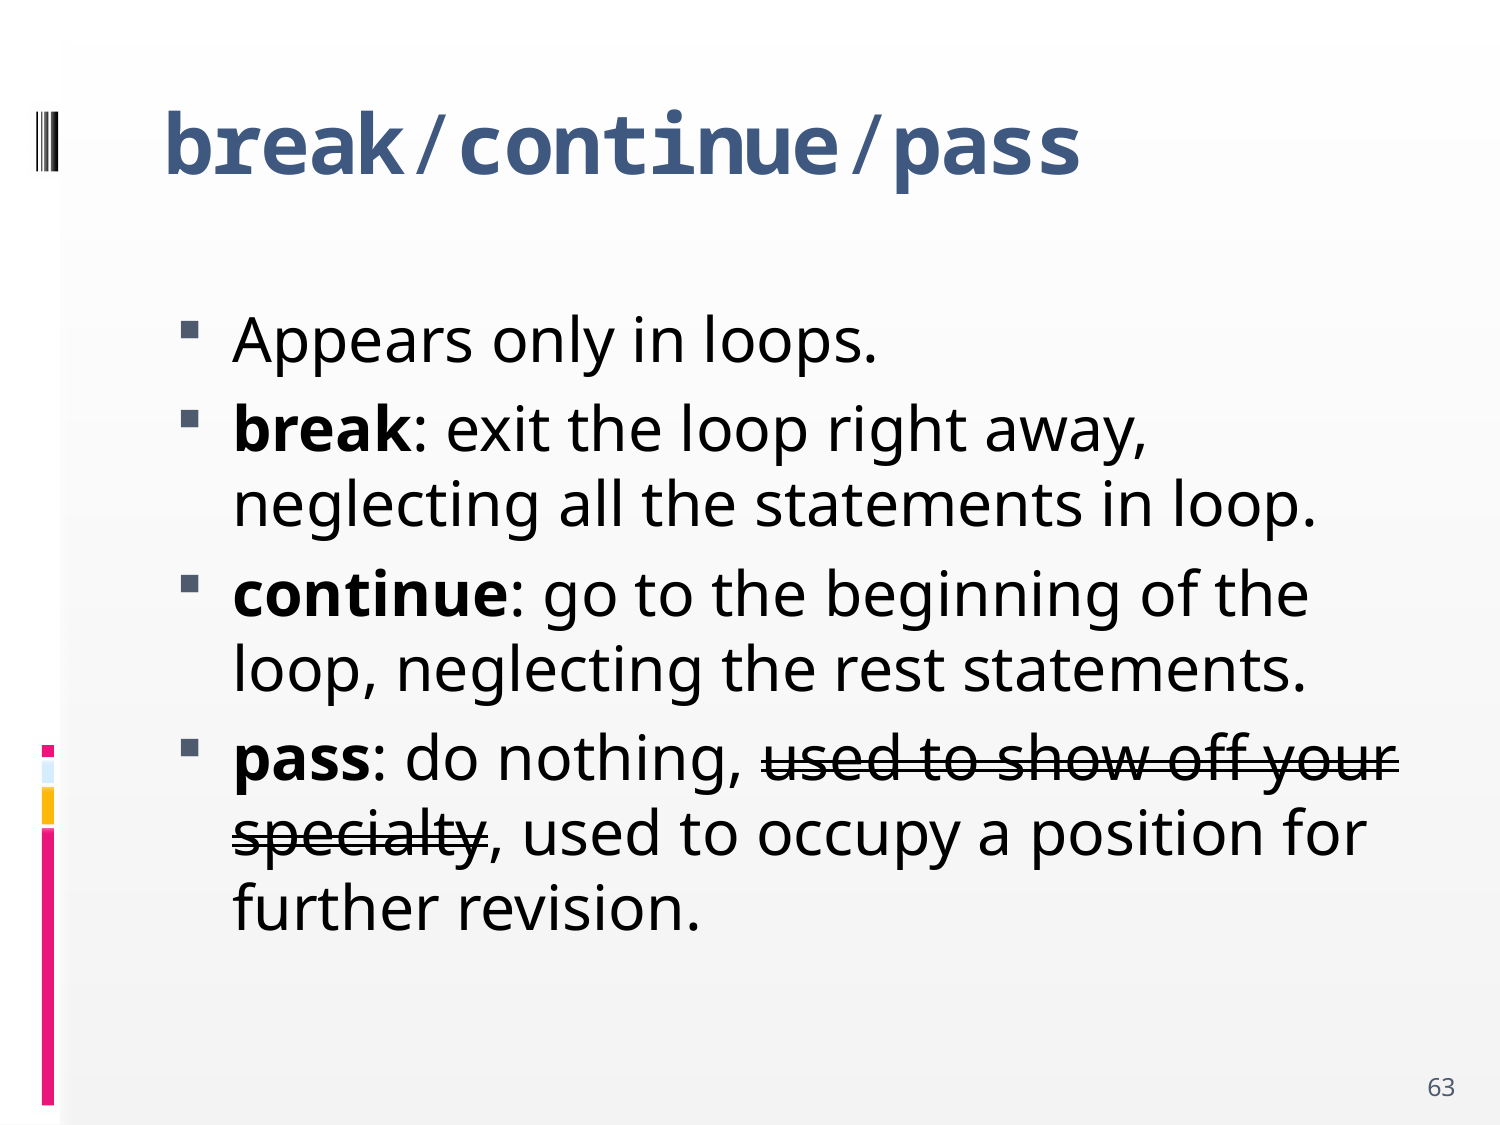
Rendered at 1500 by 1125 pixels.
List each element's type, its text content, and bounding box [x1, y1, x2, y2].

slide_number 63 [1412, 1052, 1488, 1113]
title break/continue/pass [150, 83, 1425, 234]
list Appears only in loops. break: exit the loop right away, neglecting all the statements in loop. continue: go to the beginning of the loop, neglecting the rest statements. pass: do nothing, used to show off your specialty, used to occupy a position for further revision. [150, 292, 1425, 1043]
